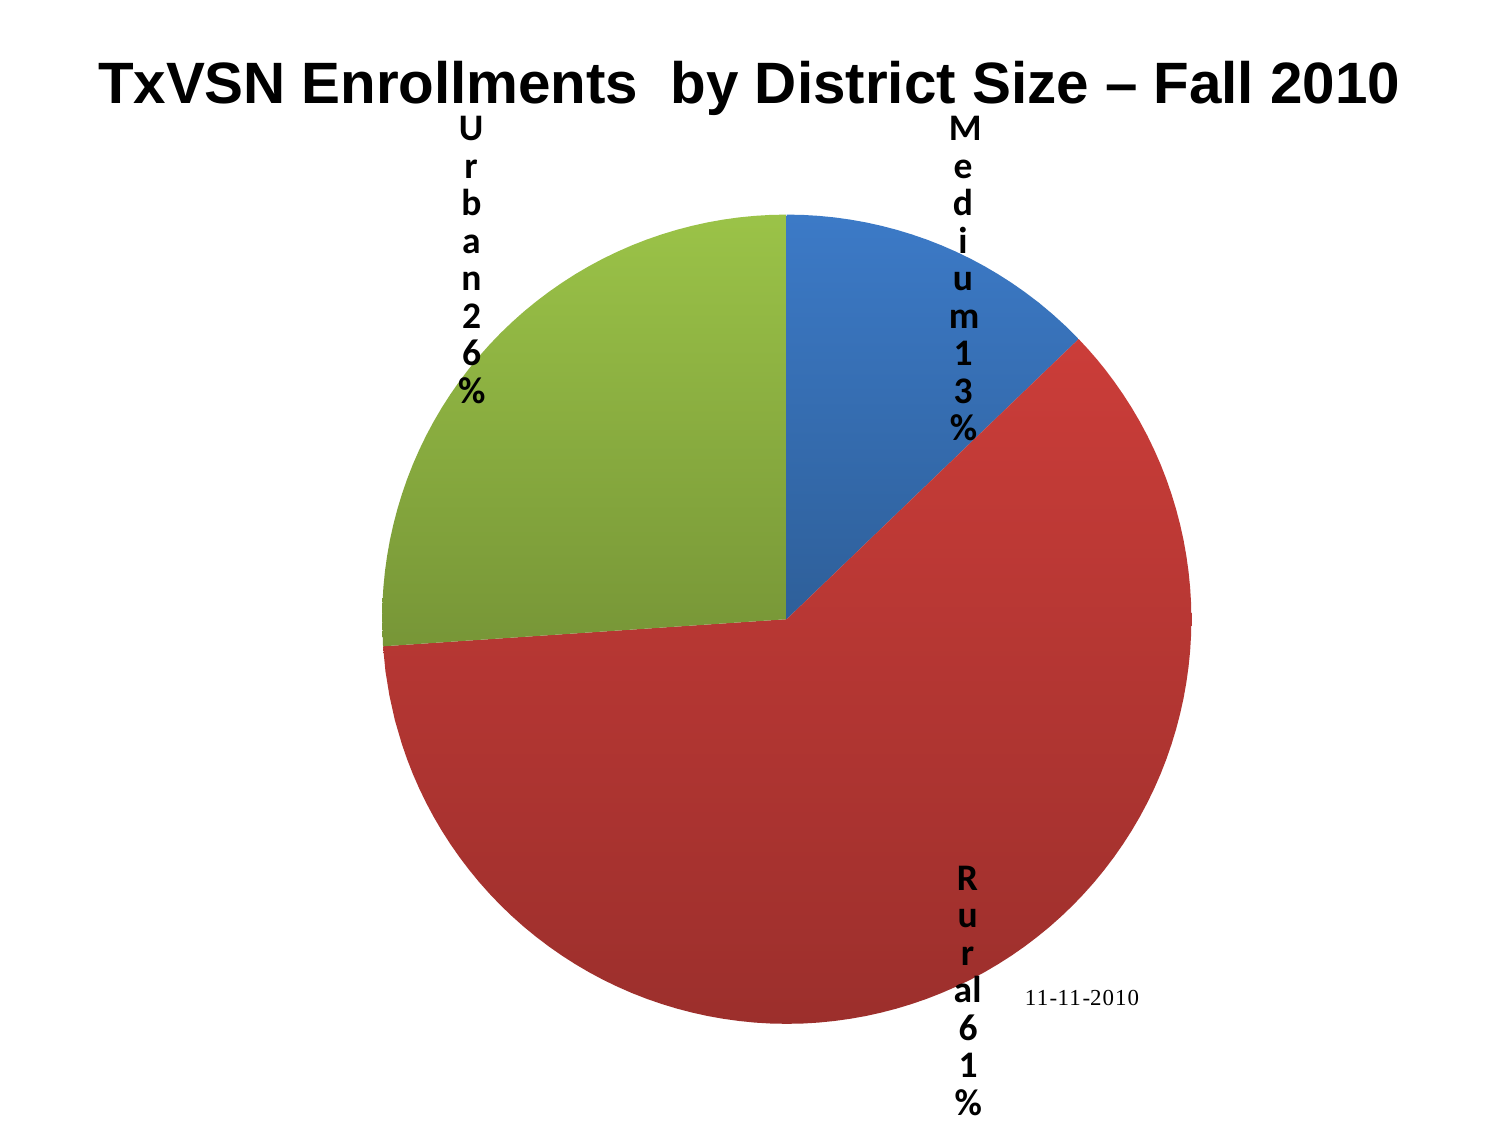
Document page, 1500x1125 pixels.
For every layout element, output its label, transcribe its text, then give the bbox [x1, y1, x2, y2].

chart [312, 112, 1226, 1125]
text_box TxVSN Enrollments by District Size – Fall 2010 [0, 37, 1500, 123]
